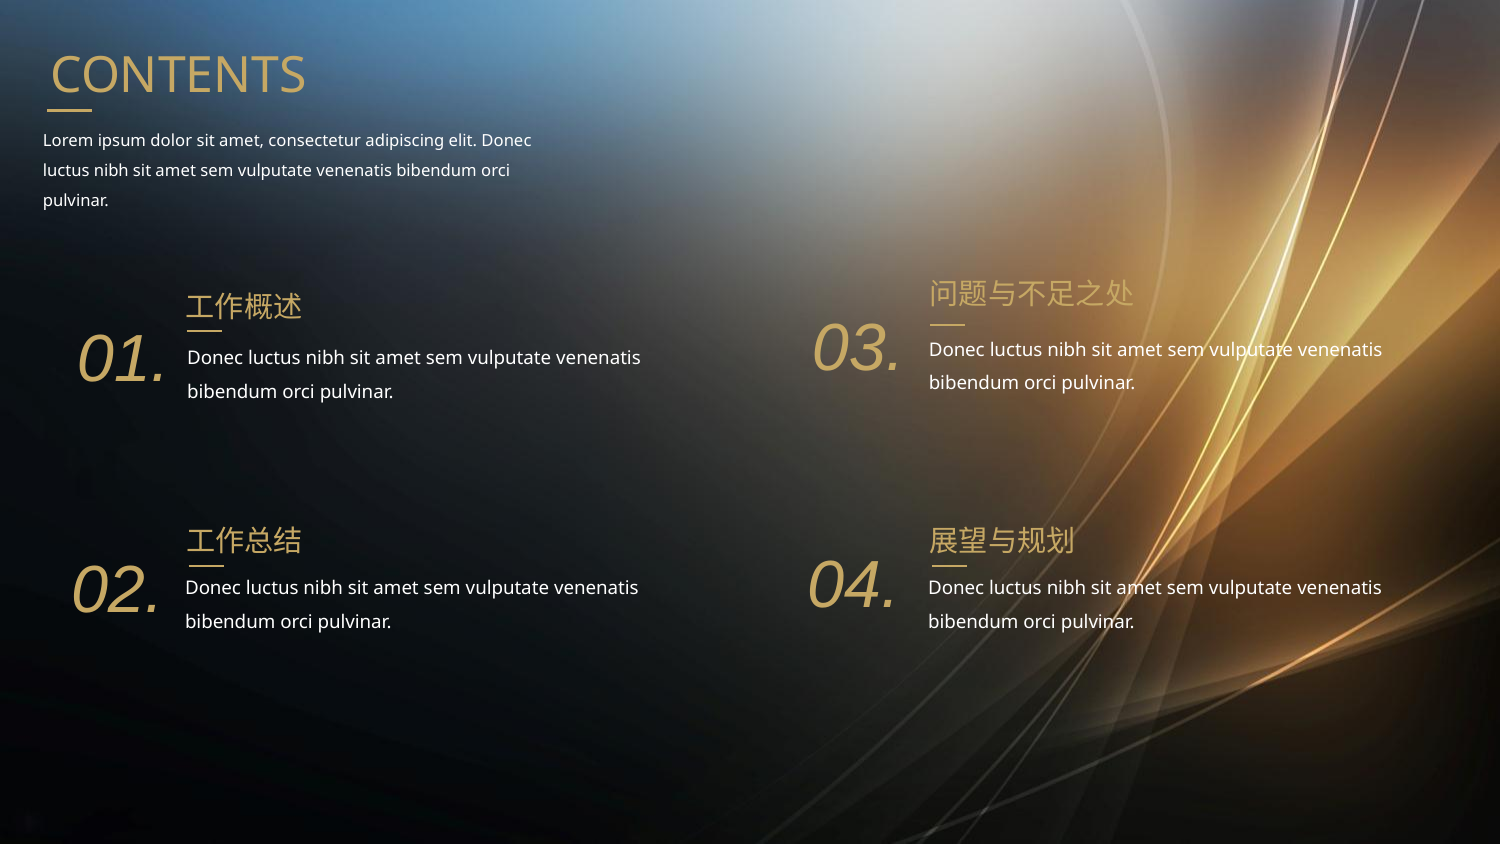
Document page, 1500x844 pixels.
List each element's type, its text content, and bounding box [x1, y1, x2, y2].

text_box CONTENTS [35, 34, 322, 110]
text_box Lorem ipsum dolor sit amet, consectetur adipiscing elit. Donec luctus nibh sit amet sem vulputate venenatis bibendum orci pulvinar. [28, 112, 589, 217]
text_box 01. [61, 307, 185, 403]
text_box 04. [792, 533, 915, 629]
text_box Donec luctus nibh sit amet sem vulputate venenatis bibendum orci pulvinar. [913, 318, 1404, 401]
text_box 工作概述 [170, 280, 318, 331]
picture [0, 0, 1500, 844]
text_box 问题与不足之处 [915, 268, 1150, 318]
text_box Donec luctus nibh sit amet sem vulputate venenatis bibendum orci pulvinar. [170, 557, 661, 640]
text_box 工作总结 [171, 514, 319, 565]
text_box 02. [56, 538, 179, 634]
text_box Donec luctus nibh sit amet sem vulputate venenatis bibendum orci pulvinar. [913, 557, 1404, 640]
text_box 展望与规划 [914, 514, 1091, 565]
text_box Donec luctus nibh sit amet sem vulputate venenatis bibendum orci pulvinar. [172, 327, 663, 410]
text_box 03. [797, 296, 920, 392]
